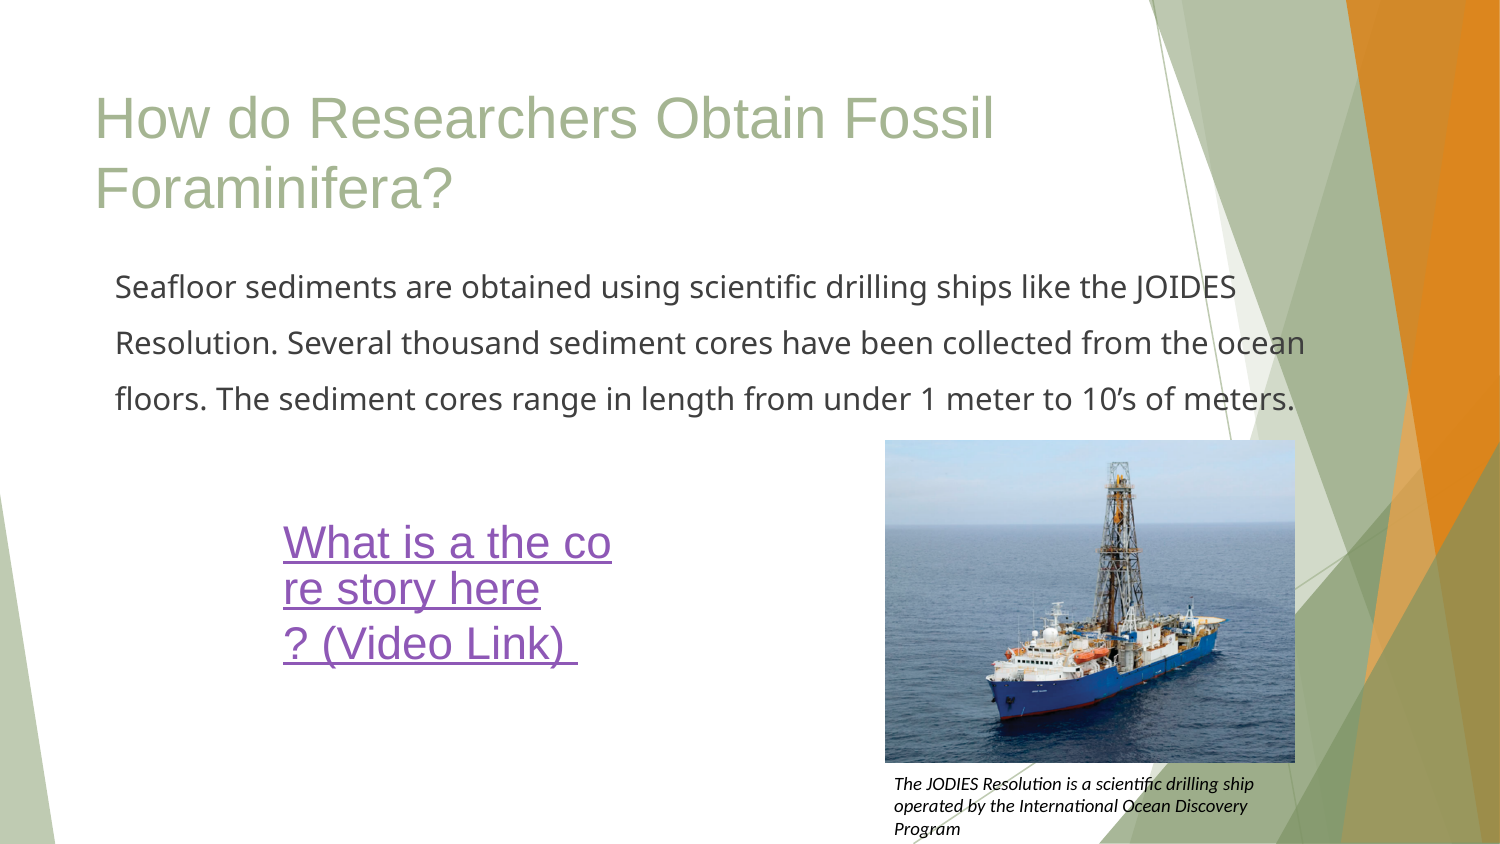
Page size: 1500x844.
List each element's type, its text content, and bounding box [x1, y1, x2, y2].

picture [884, 440, 1295, 764]
list Seafloor sediments are obtained using scientific drilling ships like the JOIDES Resolution. Several thousand sediment cores have been collected from the ocean floors. The sediment cores range in length from under 1 meter to 10’s of meters. [103, 242, 1398, 778]
text_box The JODIES Resolution is a scientific drilling ship operated by the International Ocean Discovery Program [882, 771, 1276, 823]
title How do Researchers Obtain Fossil Foraminifera? [83, 75, 1141, 238]
text_box What is a the core story here? (Video Link) [268, 498, 636, 661]
